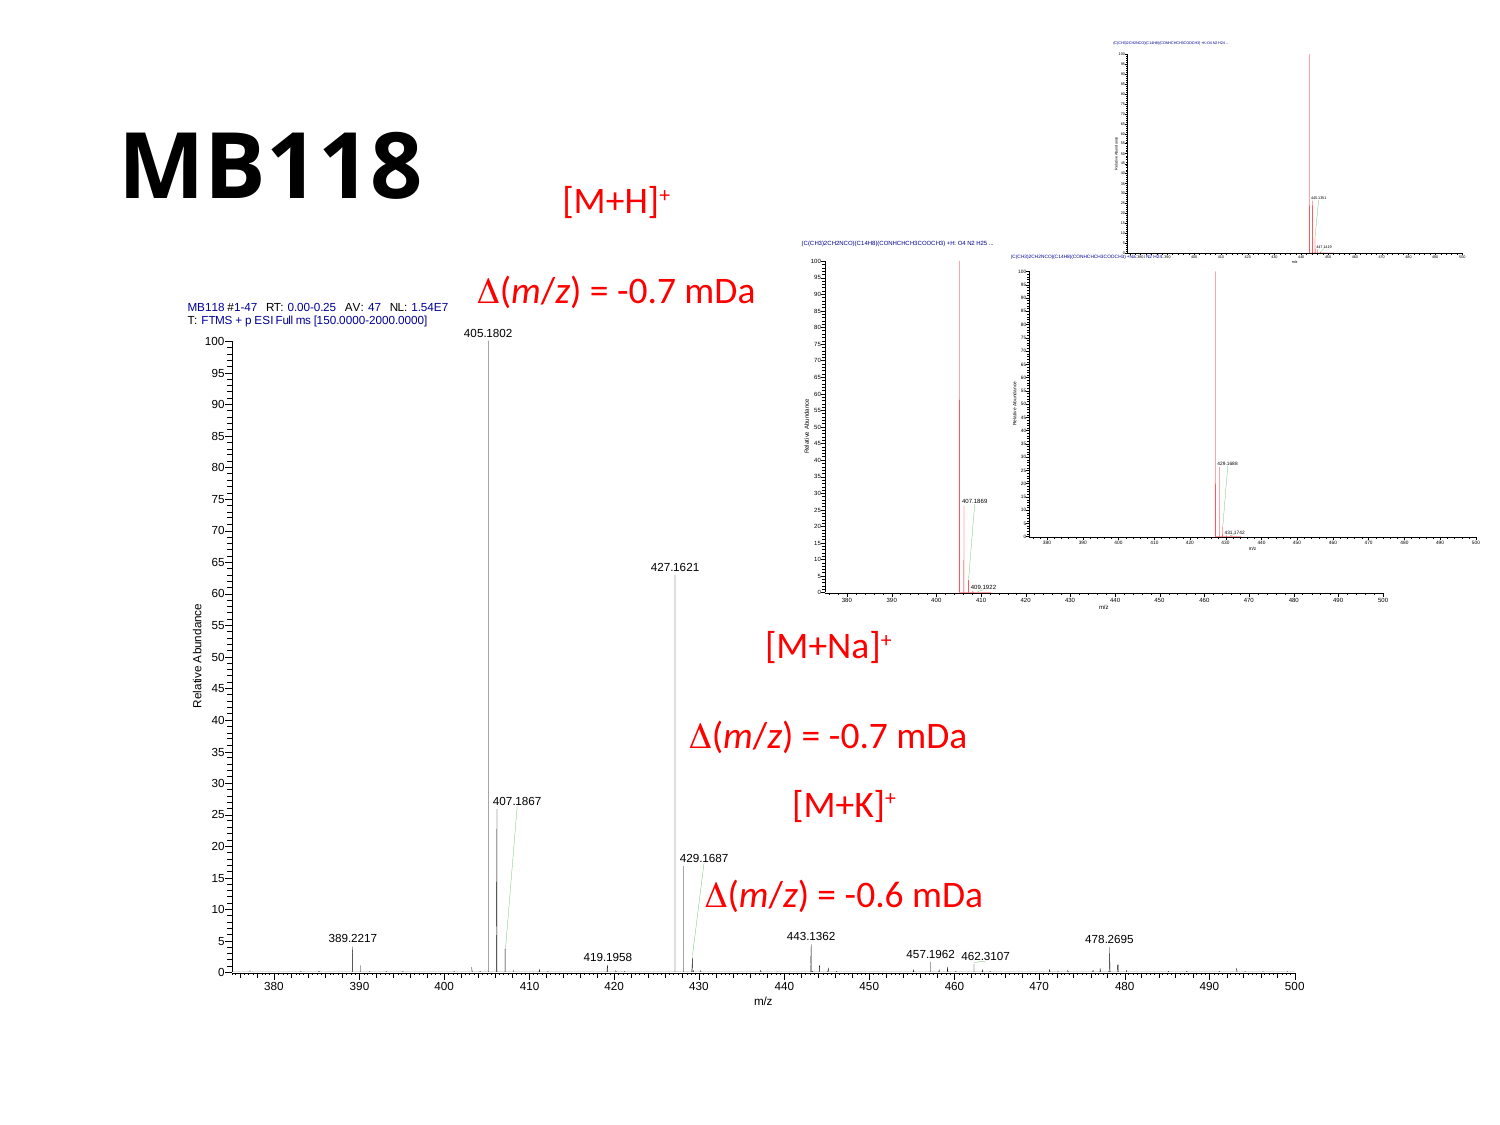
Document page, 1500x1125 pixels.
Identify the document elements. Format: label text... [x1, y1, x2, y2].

title MB118 [103, 59, 1112, 278]
text_box [M+H]+ D(m/z) = -0.7 mDa [461, 168, 771, 299]
picture [800, 40, 1484, 615]
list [186, 299, 1314, 1014]
